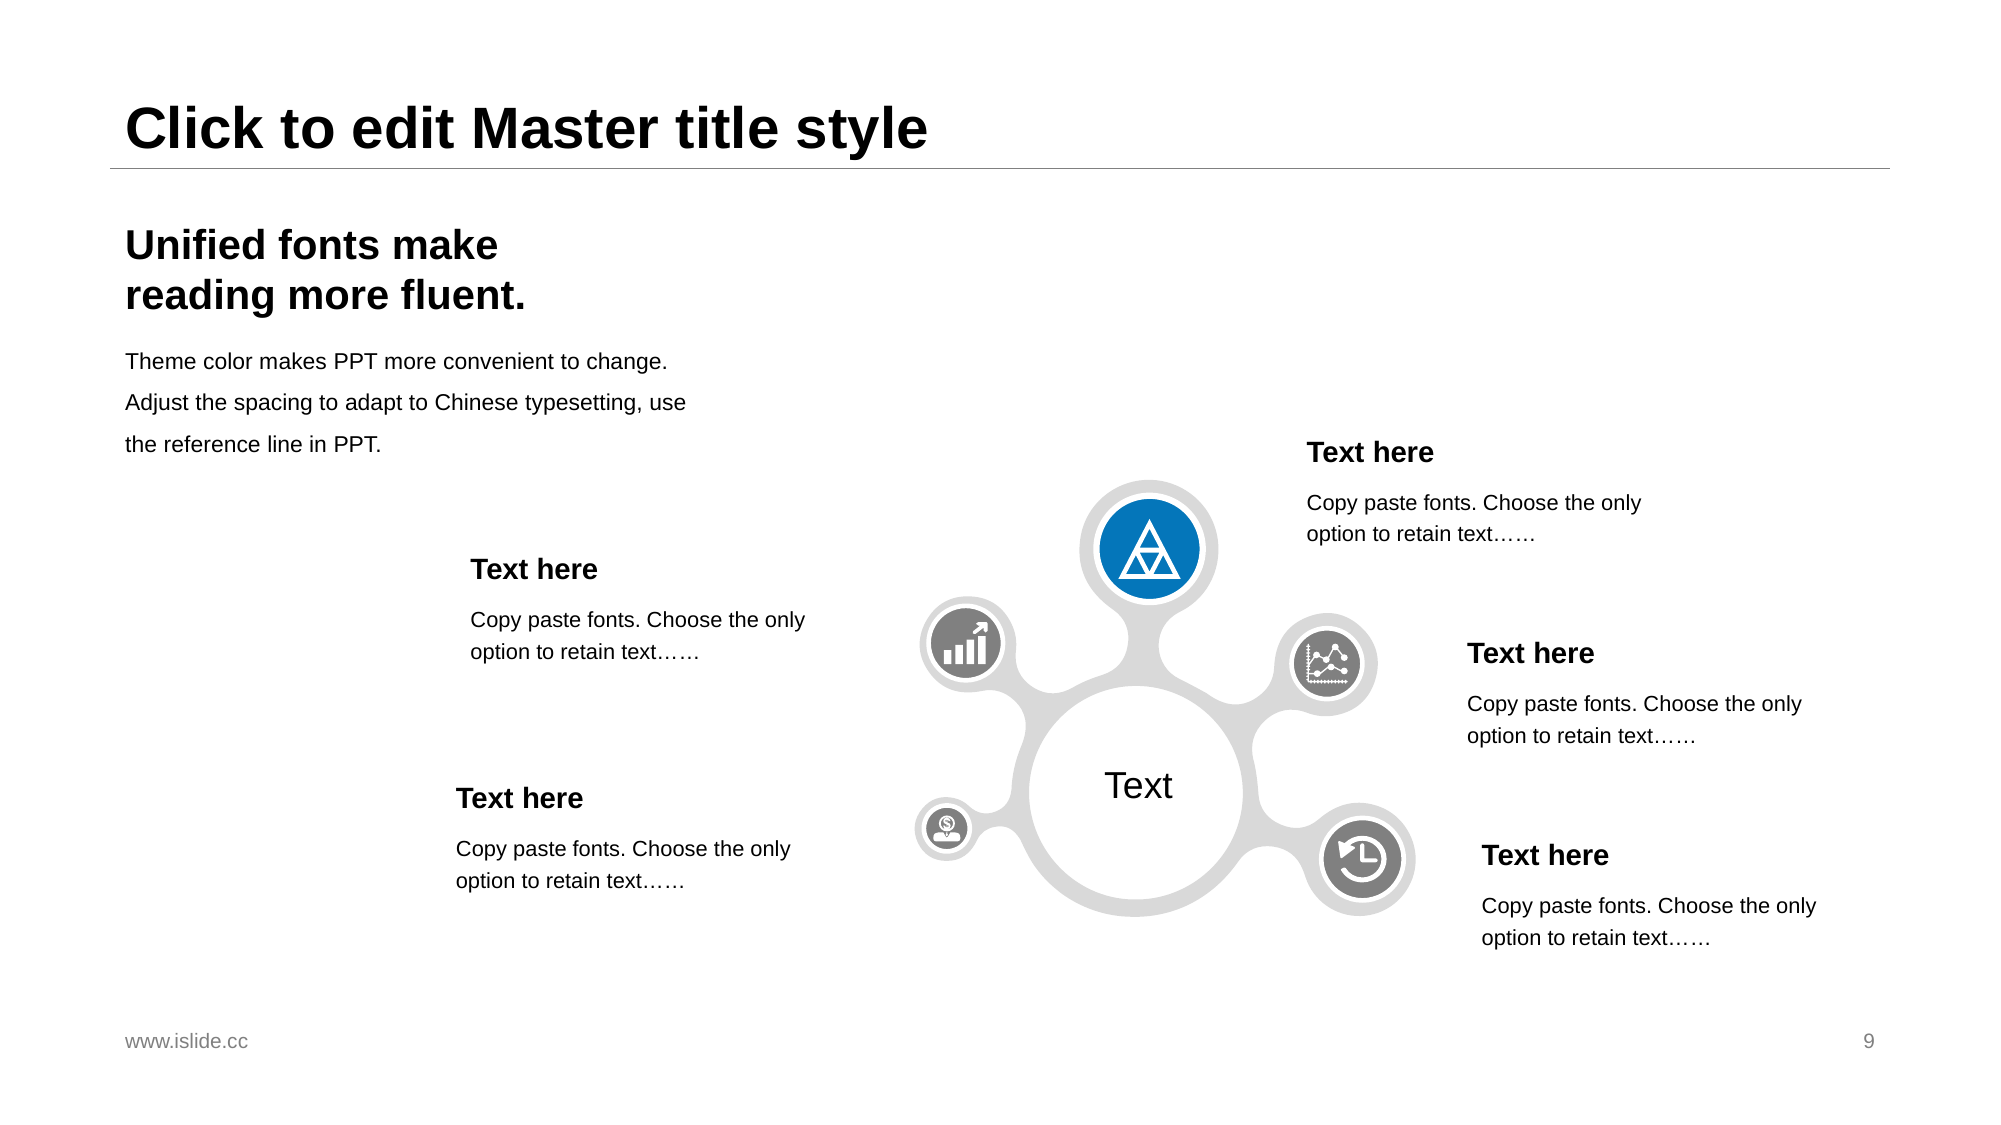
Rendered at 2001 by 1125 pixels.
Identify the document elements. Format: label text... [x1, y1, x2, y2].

slide_number 9 [1412, 1023, 1890, 1058]
title Click to edit Master title style [109, 0, 1890, 169]
footer www.islide.cc [109, 1023, 790, 1058]
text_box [110, 185, 1890, 958]
